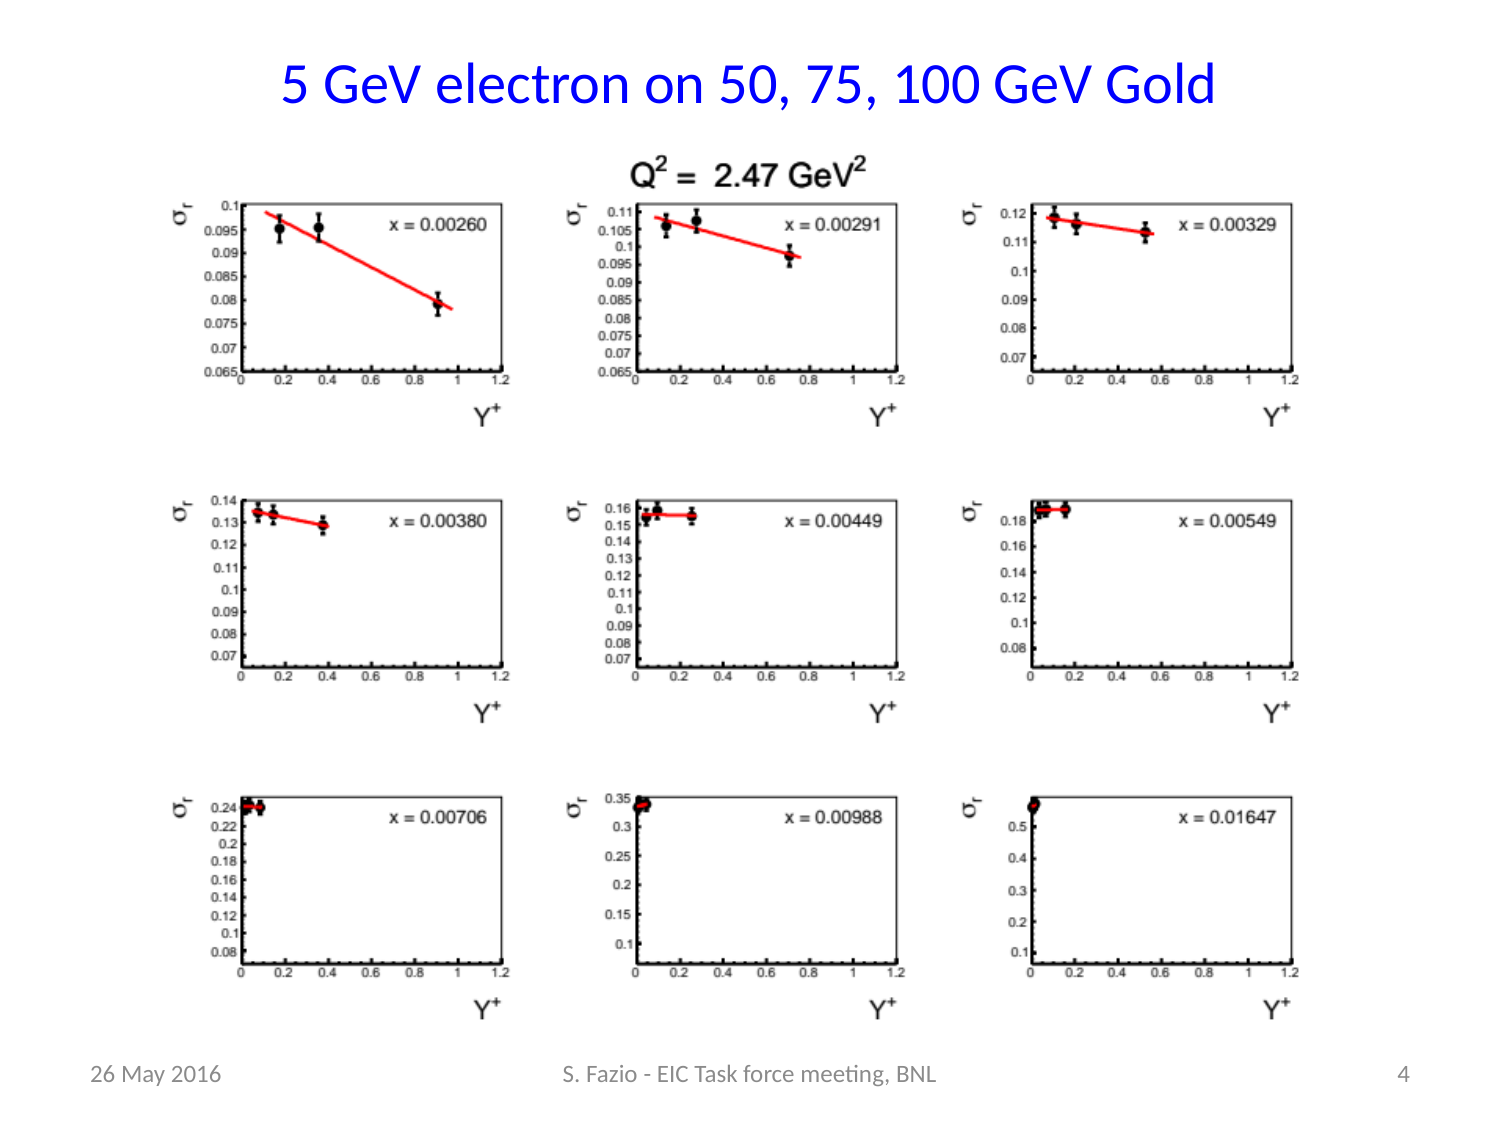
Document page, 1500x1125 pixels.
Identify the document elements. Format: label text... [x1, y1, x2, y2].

picture [155, 140, 1338, 1027]
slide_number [75, 1042, 425, 1103]
text_box 5 GeV electron on 50, 75, 100 GeV Gold [265, 37, 1233, 123]
slide_number 4 [1074, 1042, 1425, 1103]
footer S. Fazio - EIC Task force meeting, BNL [512, 1042, 988, 1103]
